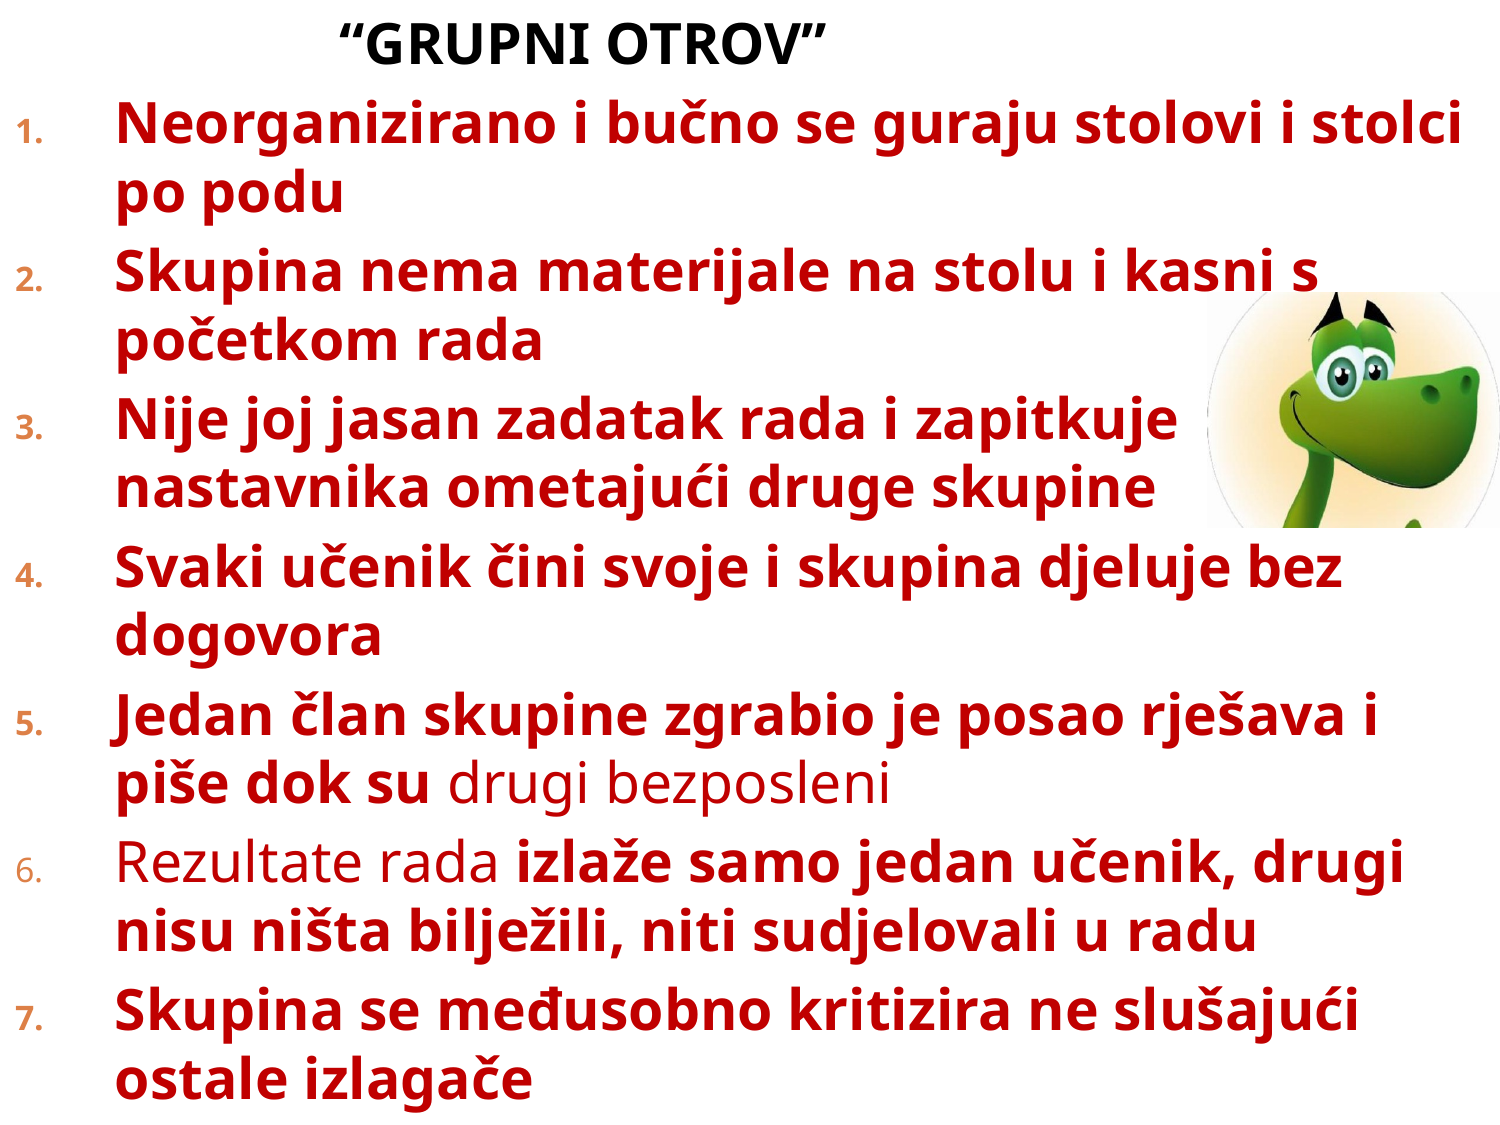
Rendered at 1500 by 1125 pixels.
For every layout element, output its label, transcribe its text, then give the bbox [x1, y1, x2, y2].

list “GRUPNI OTROV” Neorganizirano i bučno se guraju stolovi i stolci po podu Skupina nema materijale na stolu i kasni s početkom rada Nije joj jasan zadatak rada i zapitkuje nastavnika ometajući druge skupine Svaki učenik čini svoje i skupina djeluje bez dogovora Jedan član skupine zgrabio je posao rješava i piše dok su drugi bezposleni Rezultate rada izlaže samo jedan učenik, drugi nisu ništa bilježili, niti sudjelovali u radu Skupina se međusobno kritizira ne slušajući ostale izlagače [0, 0, 1500, 1125]
picture [1206, 292, 1500, 528]
